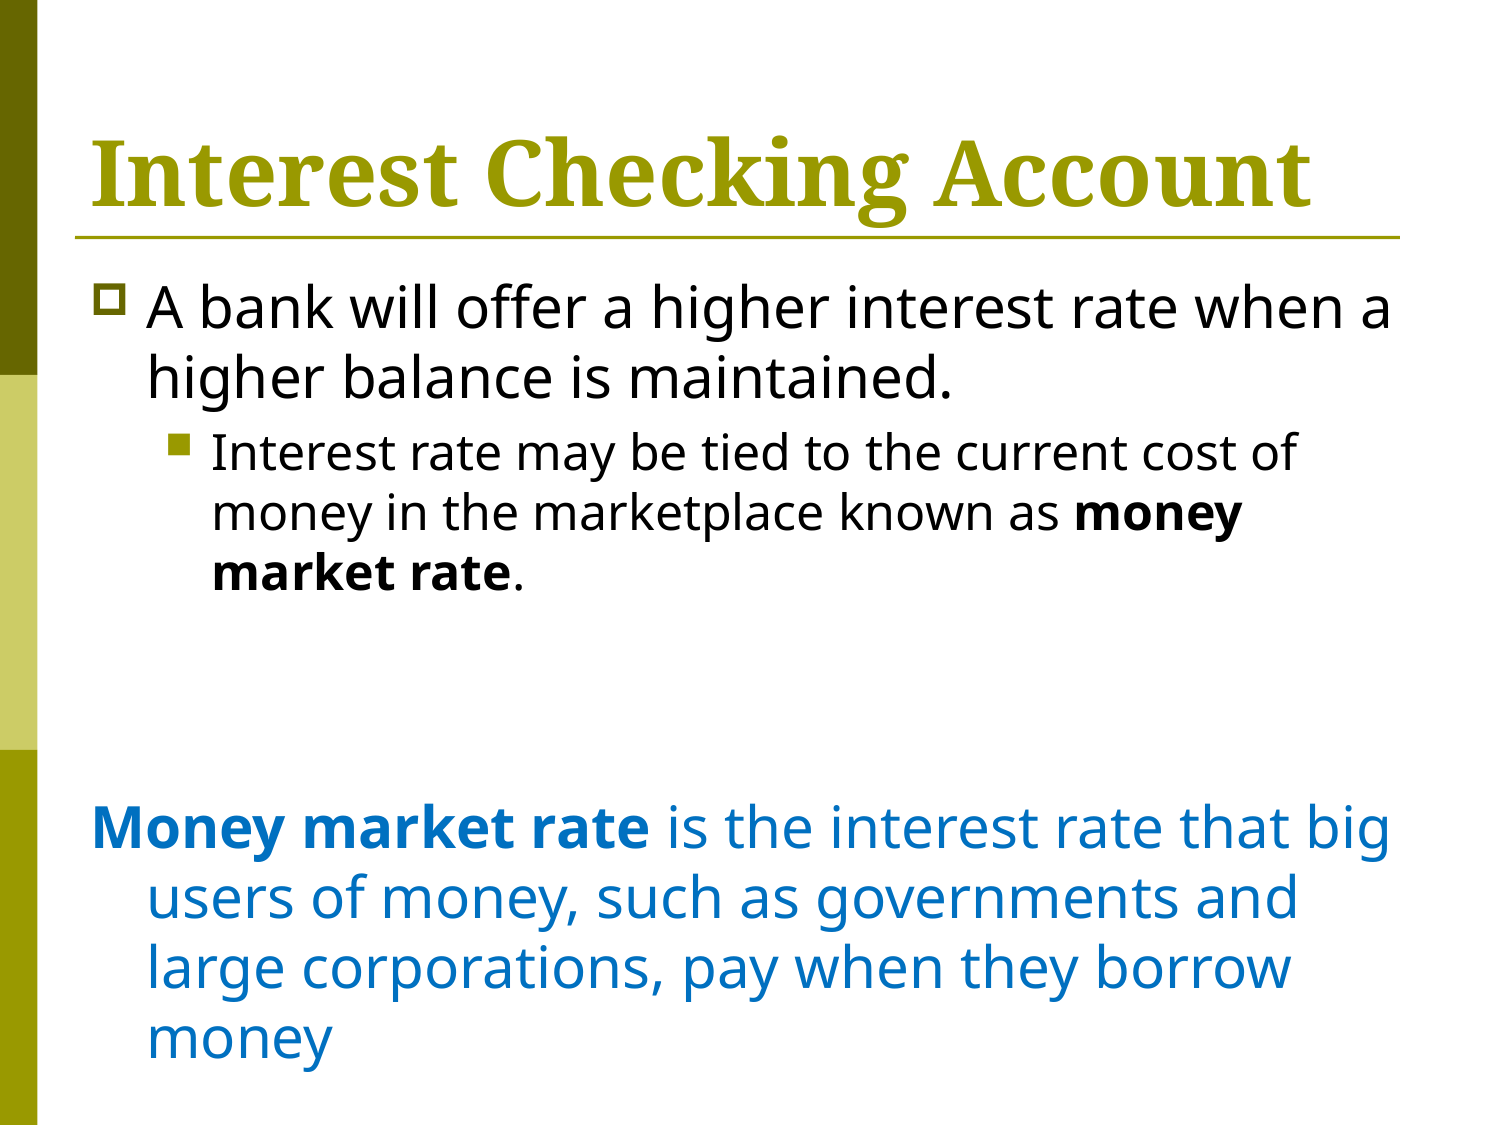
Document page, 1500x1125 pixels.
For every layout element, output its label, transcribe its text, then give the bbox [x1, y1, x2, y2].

title Interest Checking Account [74, 45, 1426, 233]
list A bank will offer a higher interest rate when a higher balance is maintained. Interest rate may be tied to the current cost of money in the marketplace known as money market rate. Money market rate is the interest rate that big users of money, such as governments and large corporations, pay when they borrow money [74, 262, 1426, 1006]
